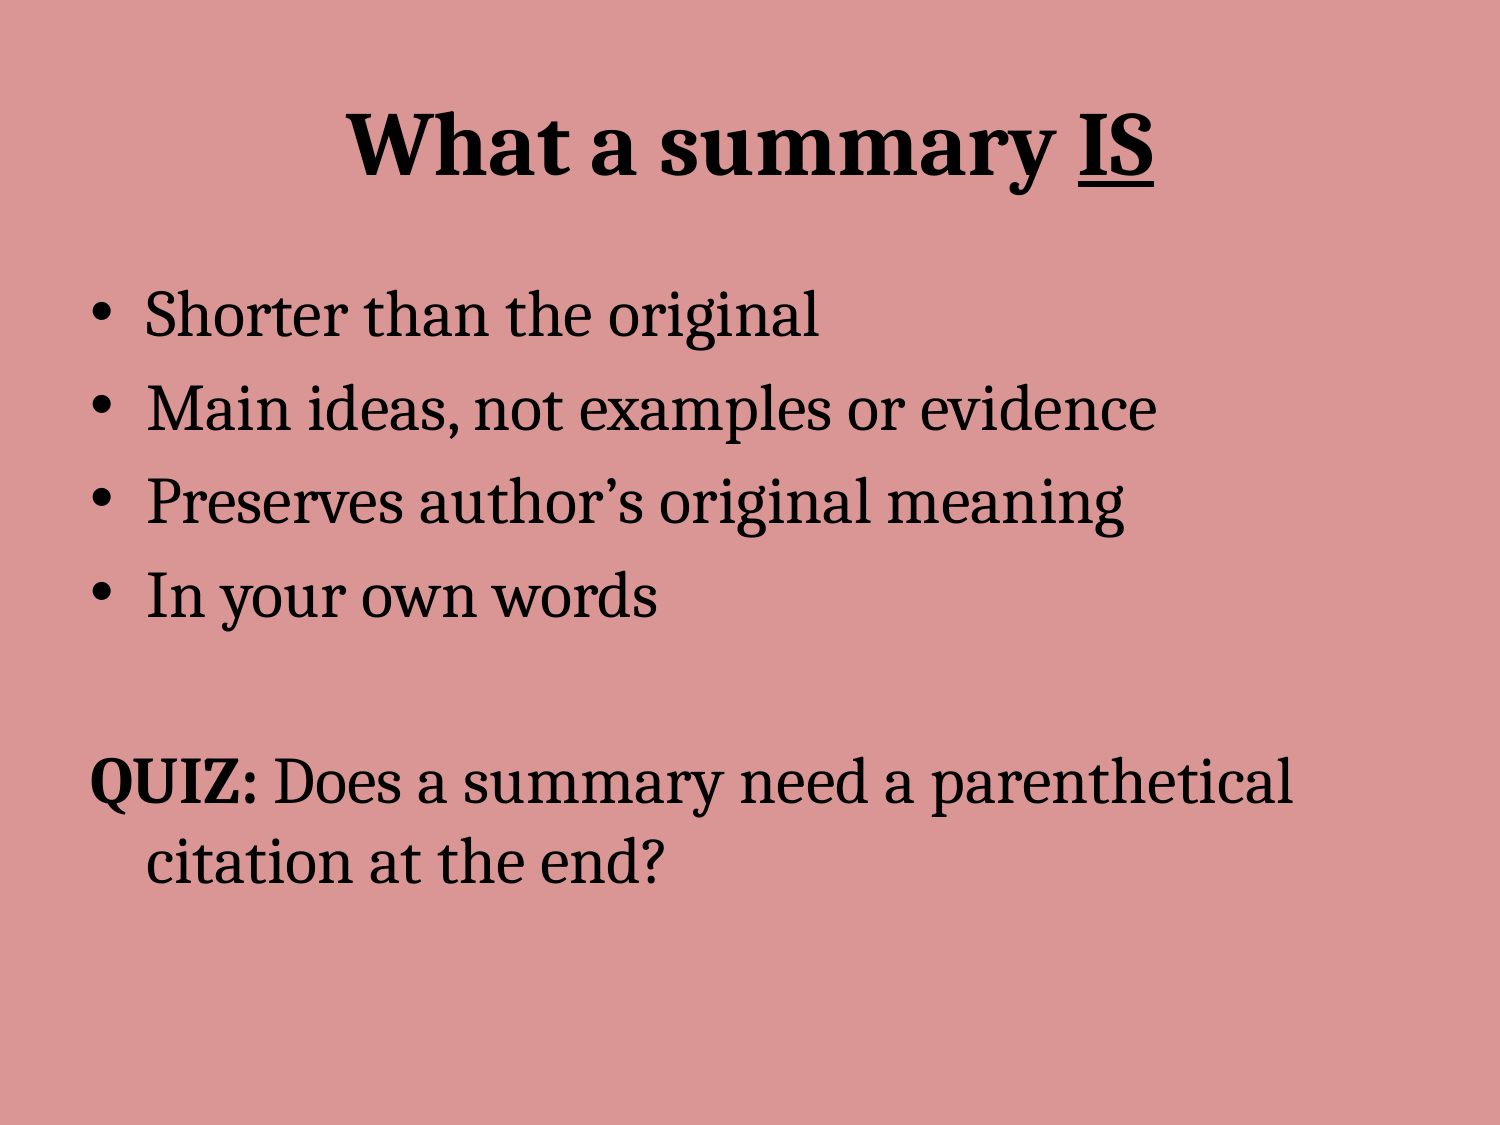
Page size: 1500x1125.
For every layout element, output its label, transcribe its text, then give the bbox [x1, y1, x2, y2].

title What a summary IS [75, 45, 1425, 233]
list Shorter than the original Main ideas, not examples or evidence Preserves author’s original meaning In your own words QUIZ: Does a summary need a parenthetical citation at the end? [75, 262, 1425, 1005]
